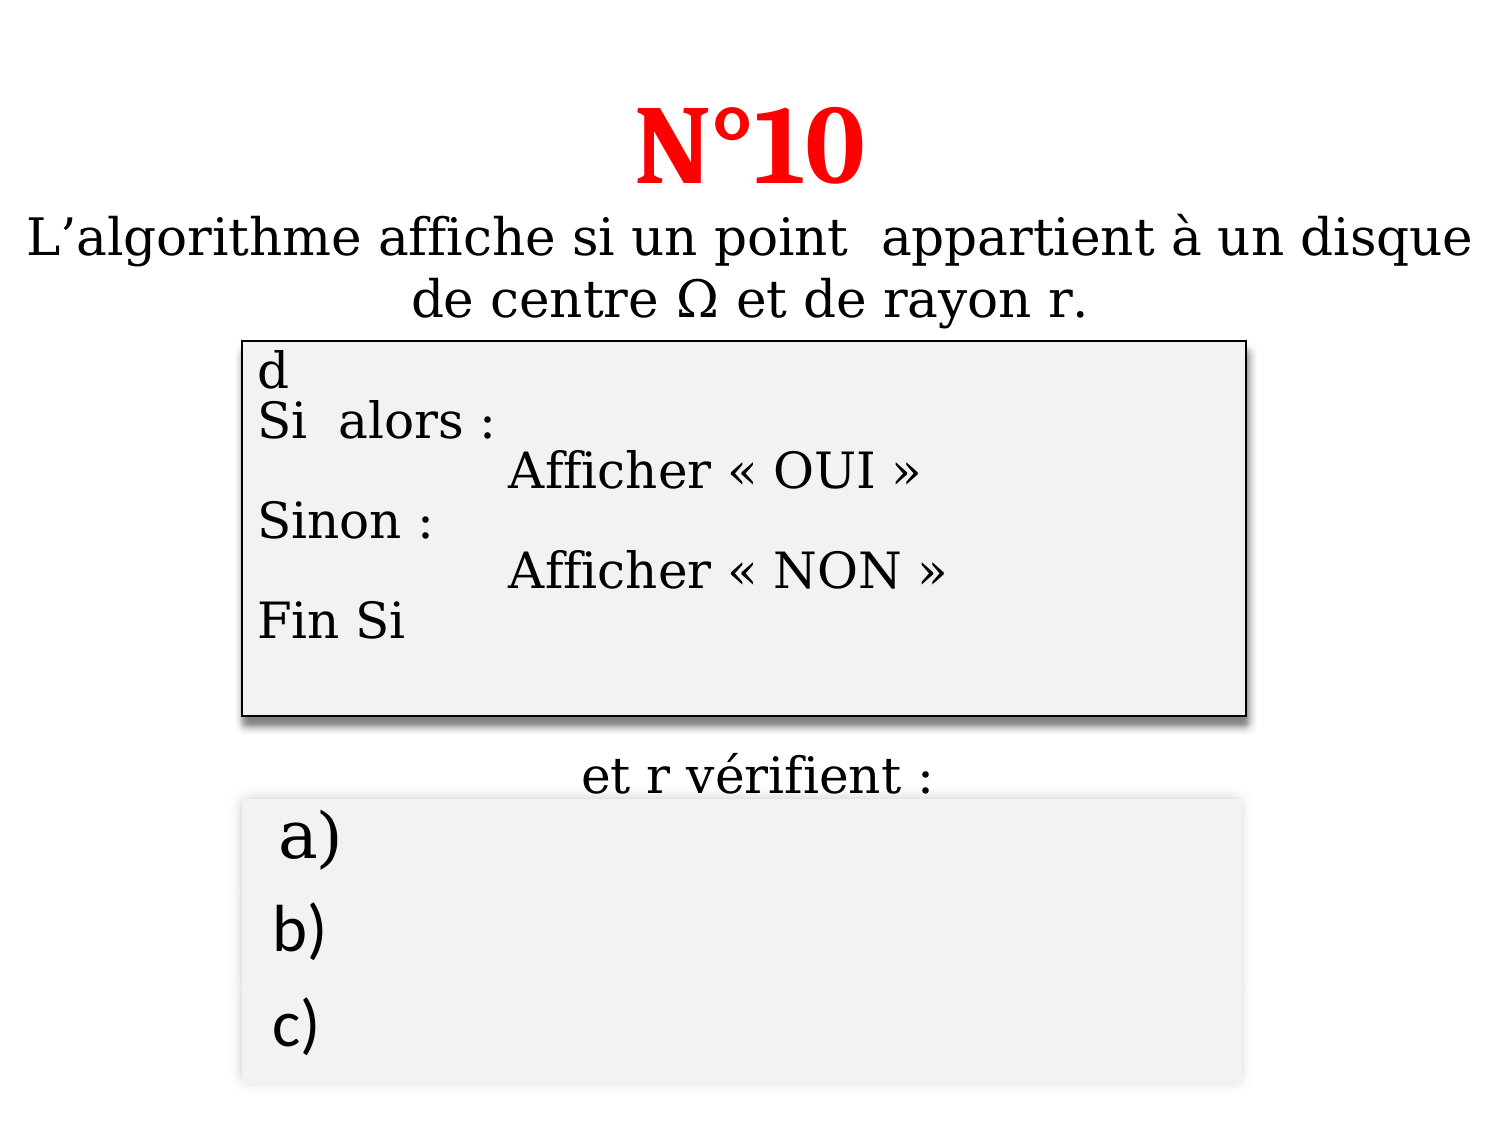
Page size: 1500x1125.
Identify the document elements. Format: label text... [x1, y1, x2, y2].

text_box N°10 [0, 63, 1500, 214]
text_box [0, 262, 1500, 1125]
